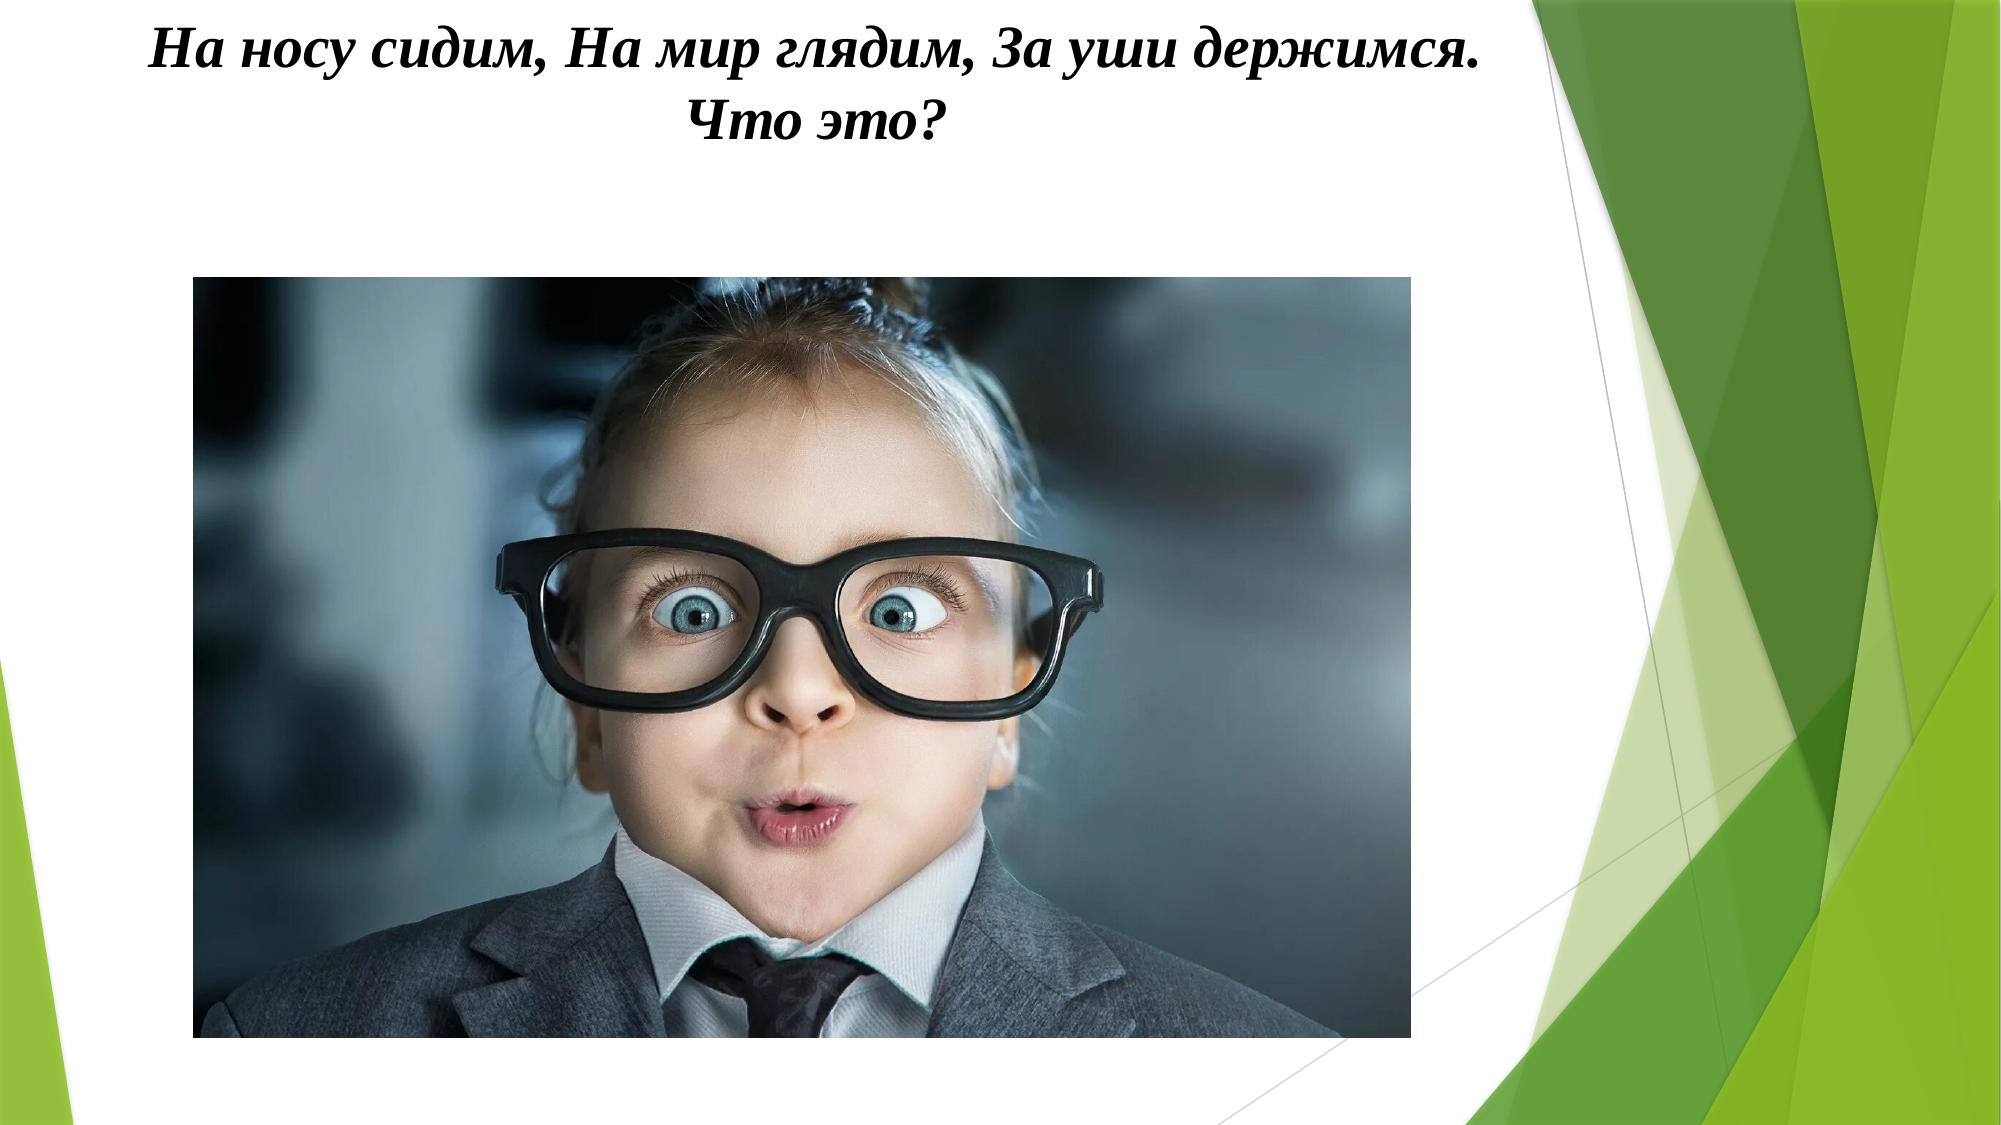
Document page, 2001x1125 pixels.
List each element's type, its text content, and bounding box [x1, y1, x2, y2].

title На носу сидим, На мир глядим, За уши держимся. Что это? [111, 0, 1522, 217]
picture [193, 276, 1411, 1038]
